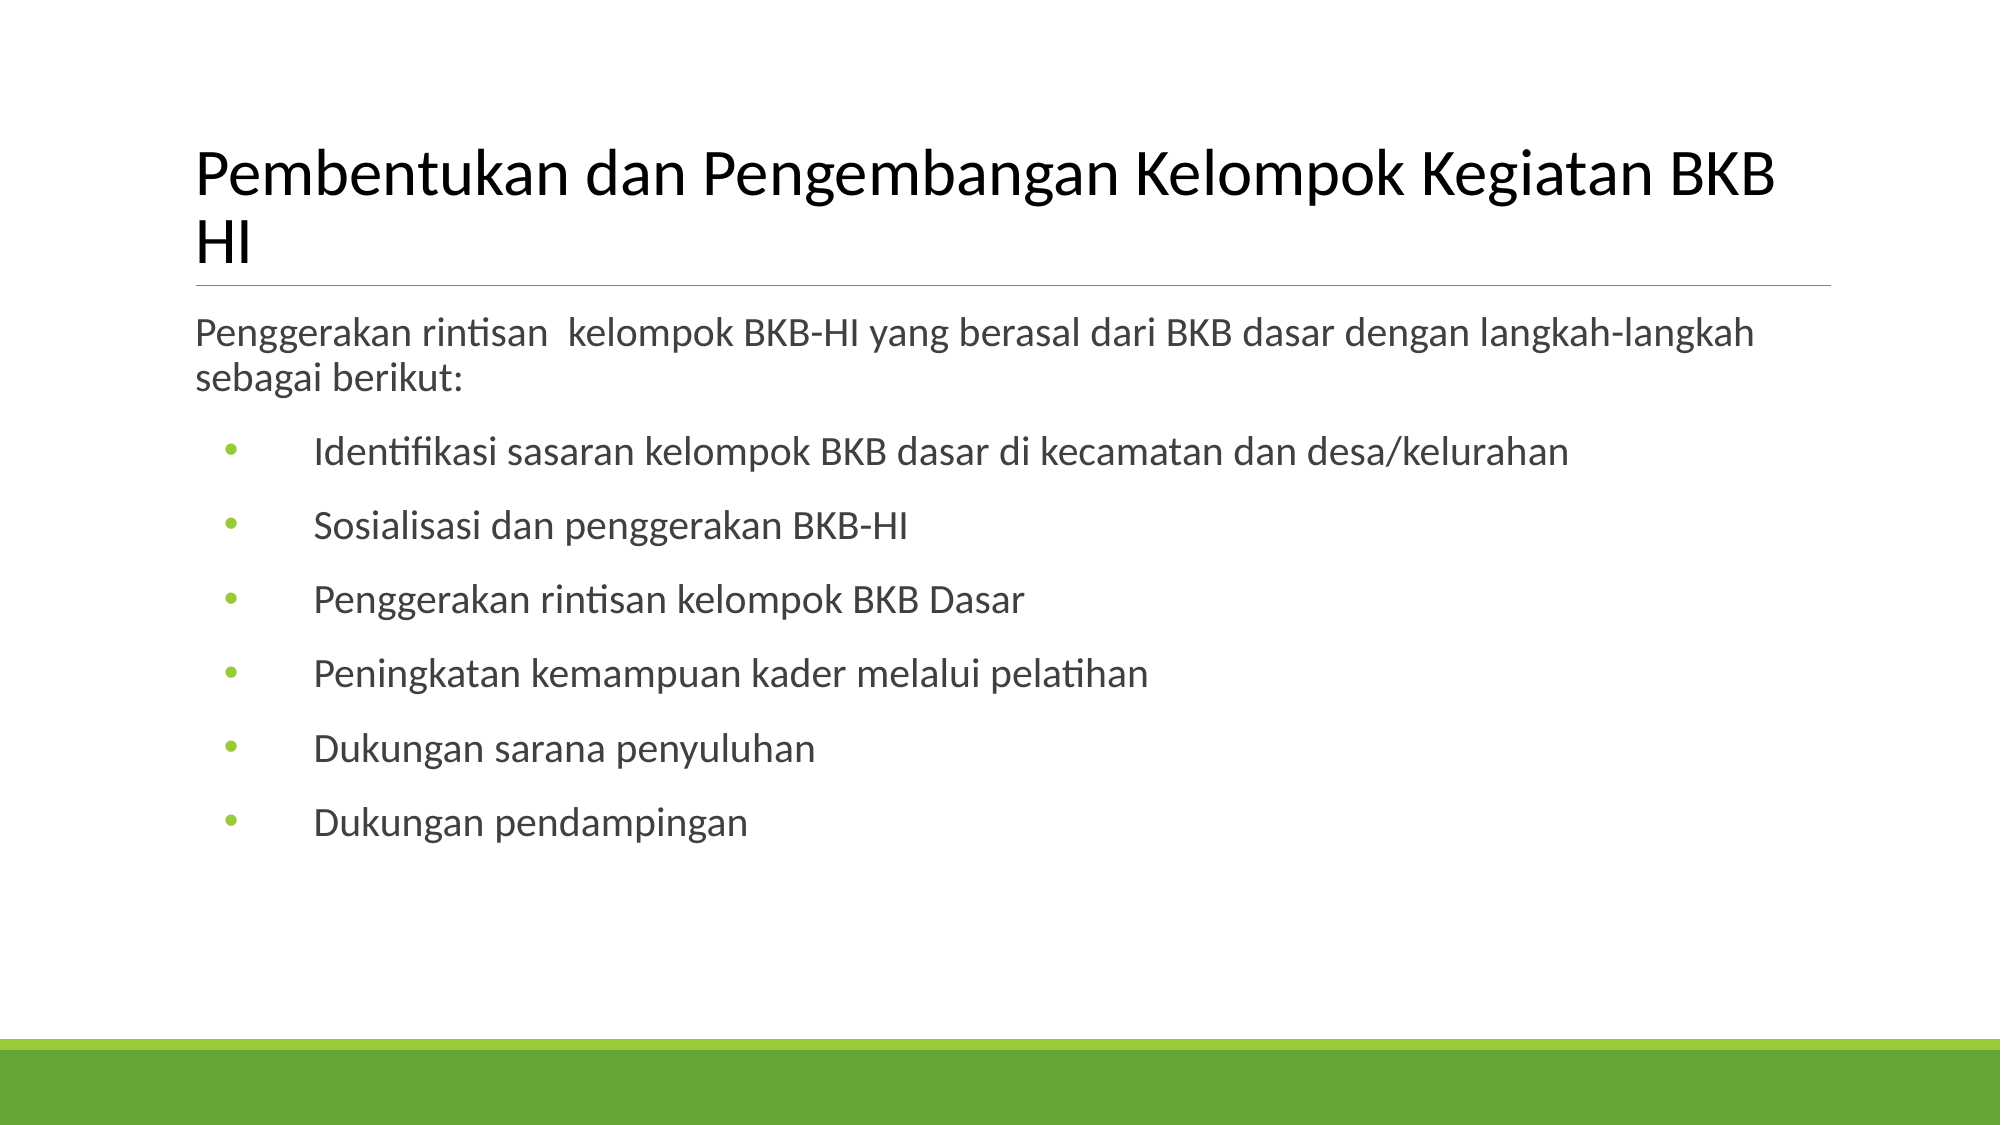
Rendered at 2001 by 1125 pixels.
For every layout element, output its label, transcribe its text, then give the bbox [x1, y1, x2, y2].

title Pembentukan dan Pengembangan Kelompok Kegiatan BKB HI [180, 47, 1830, 285]
list Penggerakan rintisan kelompok BKB-HI yang berasal dari BKB dasar dengan langkah-langkah sebagai berikut: Identifikasi sasaran kelompok BKB dasar di kecamatan dan desa/kelurahan Sosialisasi dan penggerakan BKB-HI Penggerakan rintisan kelompok BKB Dasar Peningkatan kemampuan kader melalui pelatihan Dukungan sarana penyuluhan Dukungan pendampingan [180, 302, 1830, 963]
